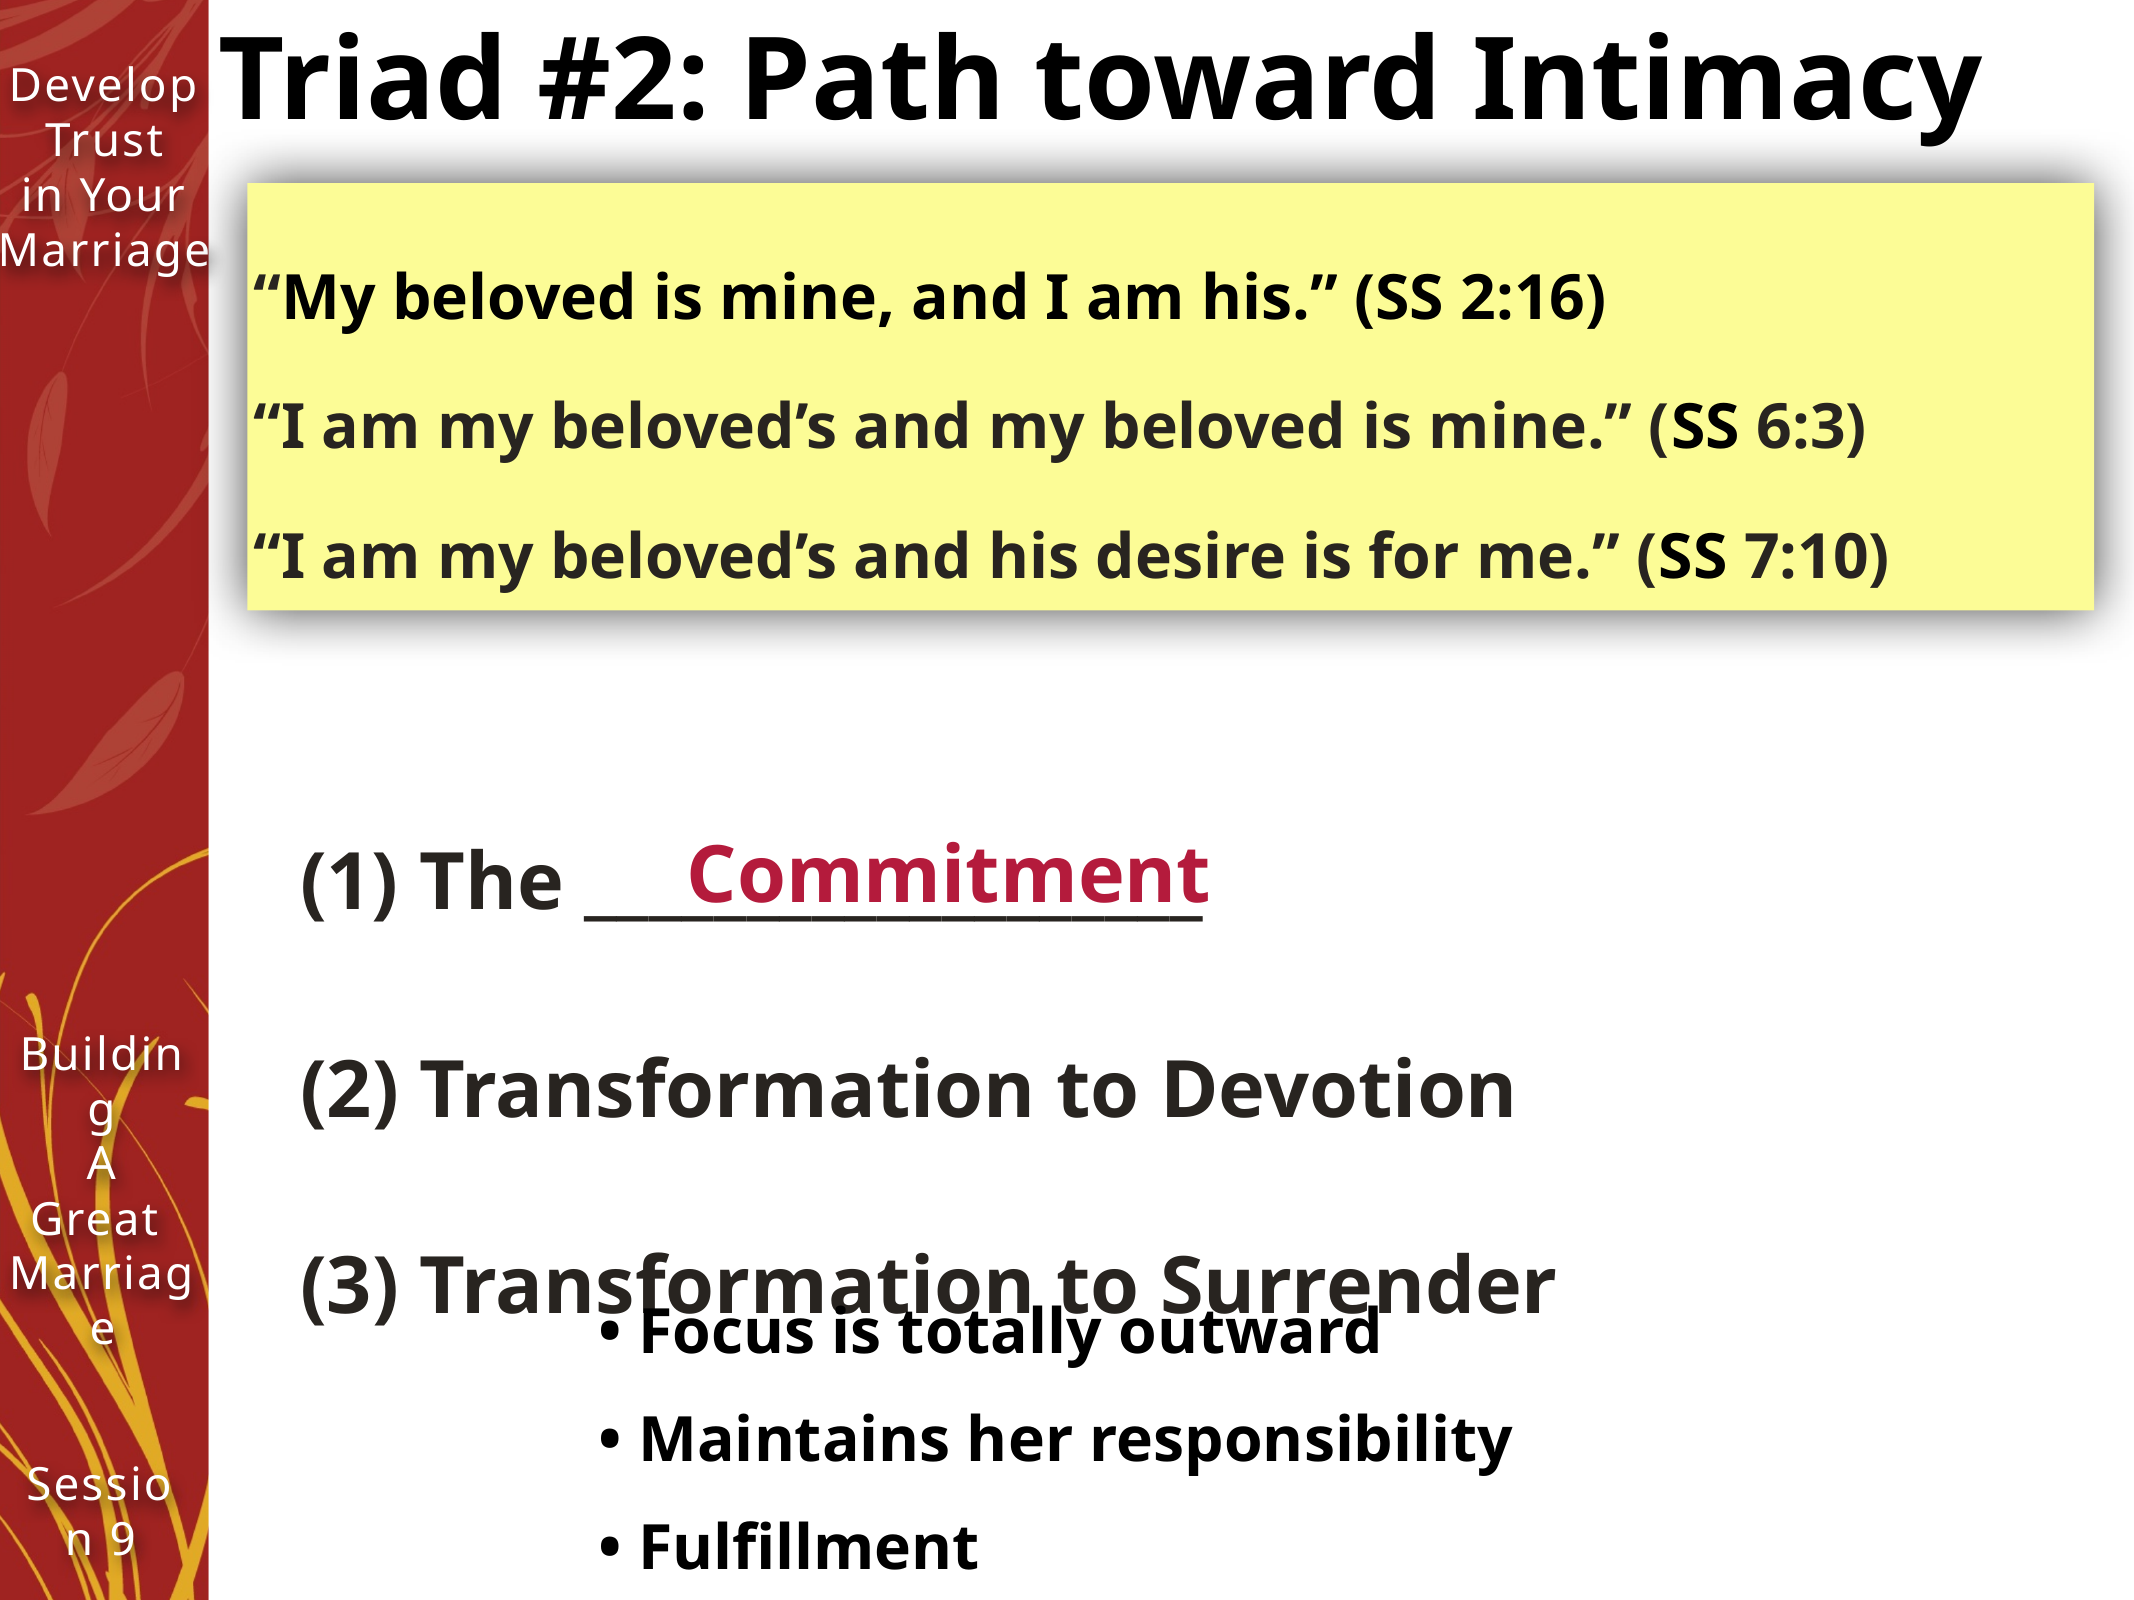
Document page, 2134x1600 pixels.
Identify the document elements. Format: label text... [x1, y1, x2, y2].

text_box Commitment [678, 714, 1220, 927]
text_box (3) Transformation to Surrender [291, 1124, 1902, 1338]
picture [191, 244, 203, 251]
title Triad #2: Path toward Intimacy [218, 0, 2124, 184]
text_box (2) Transformation to Devotion [291, 929, 1988, 1142]
text_box • Focus is totally outward • Maintains her responsibility • Fulfillment [590, 1249, 1523, 1591]
text_box “My beloved is mine, and I am his.” (SS 2:16) “I am my beloved’s and my beloved is mine.” (SS 6:3) “I am my beloved’s and his desire is for me.” (SS 7:10) [247, 184, 2095, 611]
text_box (1) The ___________________ [291, 720, 1571, 929]
picture [0, 0, 208, 1600]
